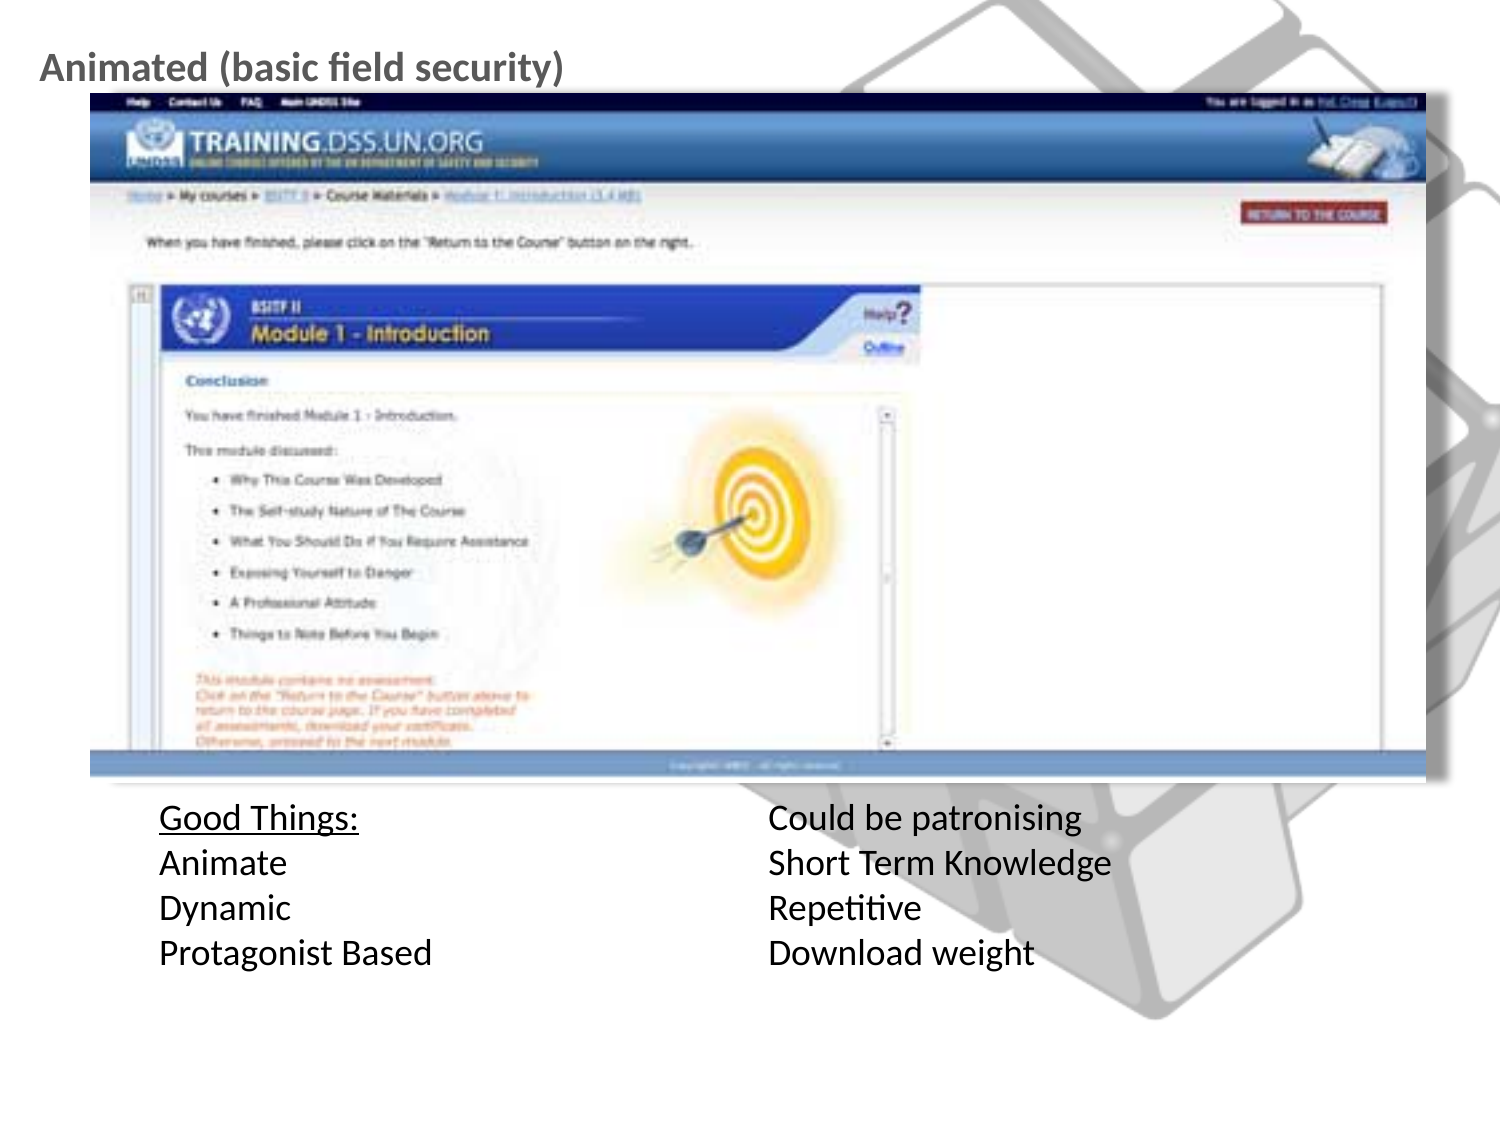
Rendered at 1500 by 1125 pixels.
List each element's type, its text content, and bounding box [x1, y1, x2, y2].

subtitle Animated (basic field security) [24, 31, 529, 111]
text_box Good Things: Animate Dynamic Protagonist Based Not so Good Things: Could be patronising Short Term Knowledge Repetitive Download weight [144, 791, 1393, 1125]
picture [90, 0, 1500, 1044]
